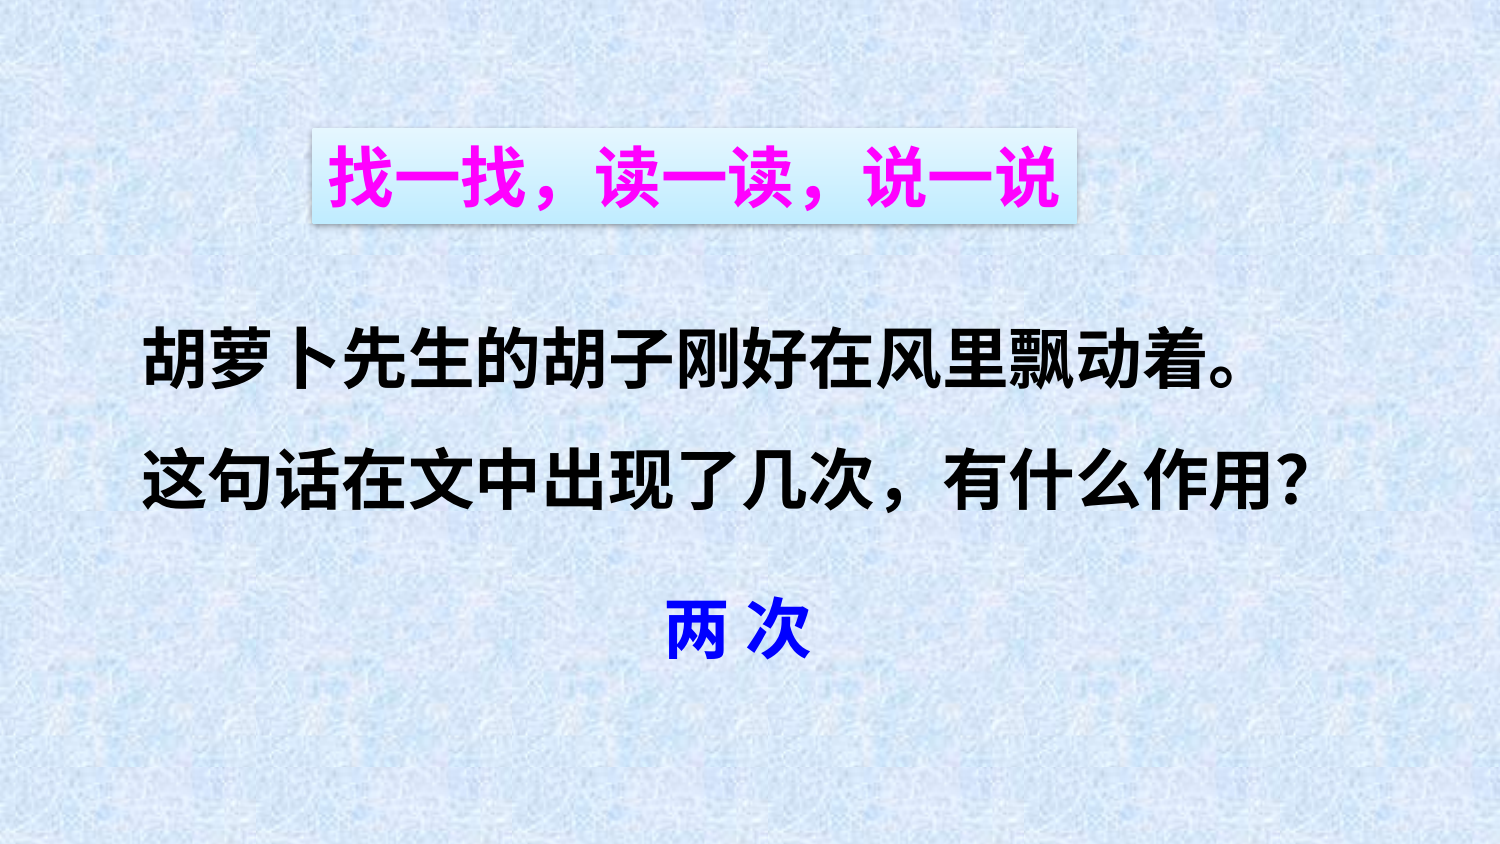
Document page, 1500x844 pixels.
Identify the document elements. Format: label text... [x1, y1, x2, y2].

text_box 找一找，读一读，说一说 [312, 128, 1077, 224]
text_box 两 次 [584, 563, 892, 675]
text_box 胡萝卜先生的胡子刚好在风里飘动着。 这句话在文中出现了几次，有什么作用？ [64, 294, 1436, 526]
picture [0, 0, 1500, 844]
